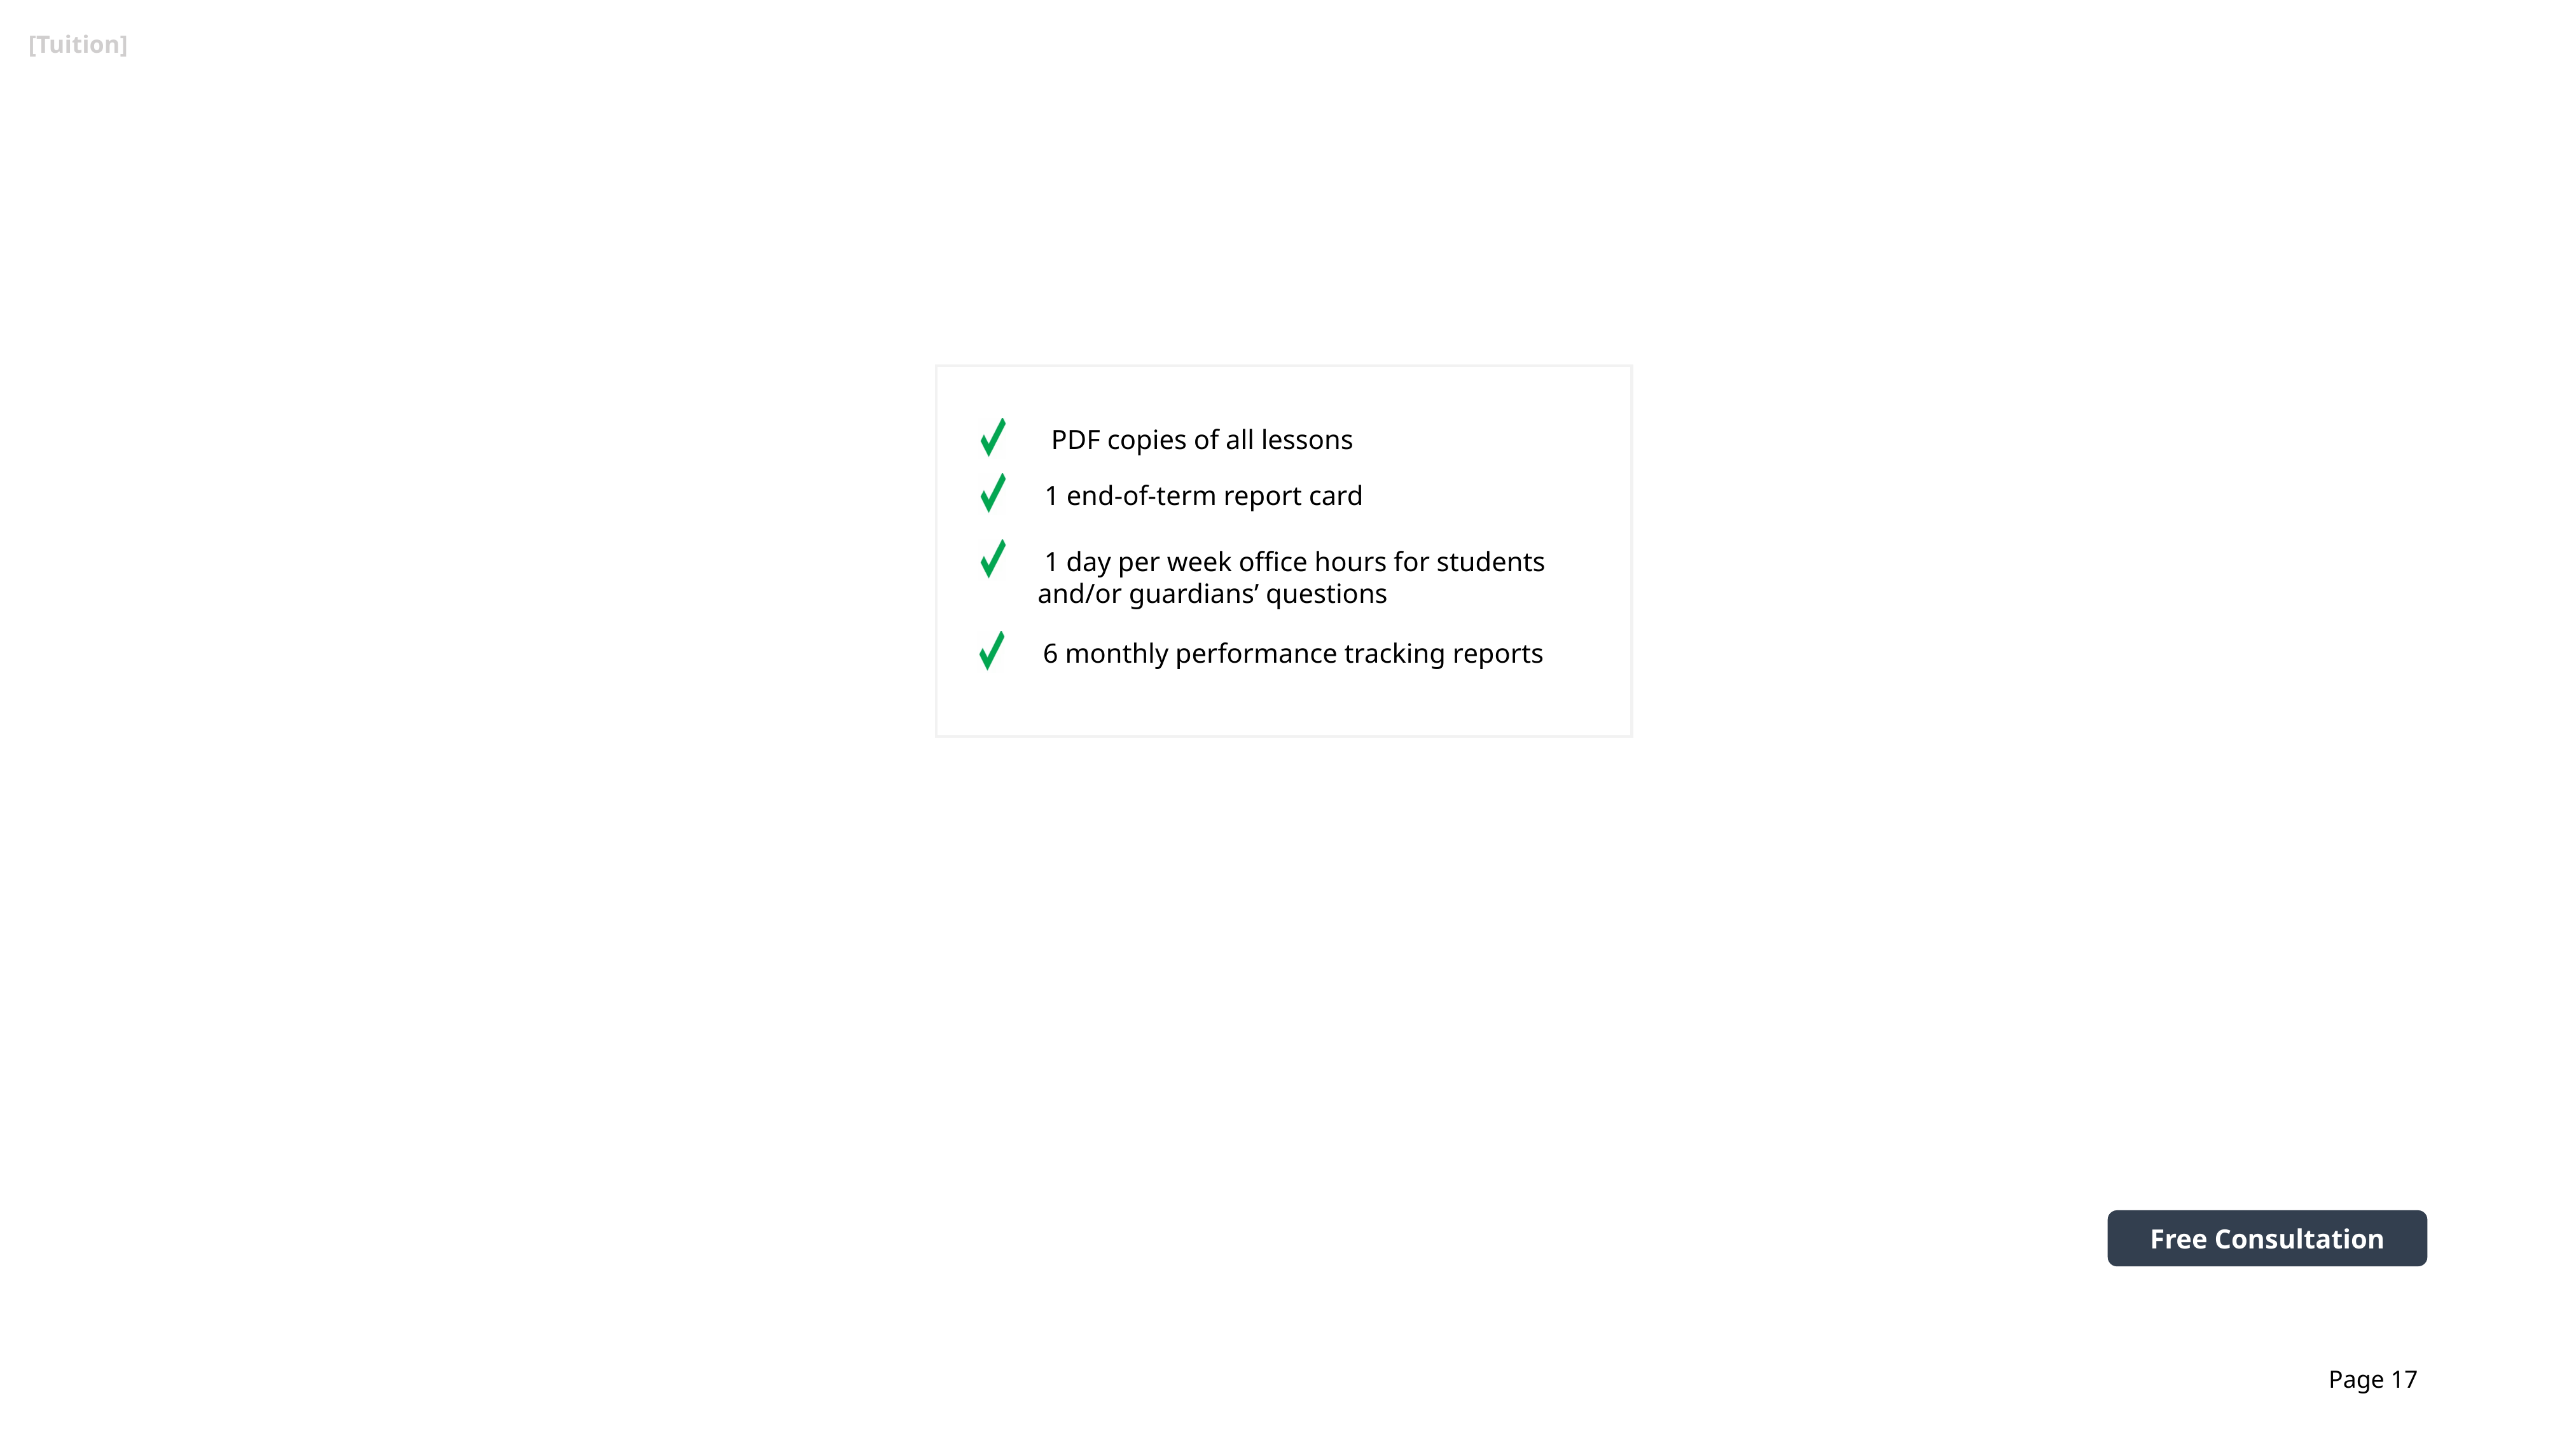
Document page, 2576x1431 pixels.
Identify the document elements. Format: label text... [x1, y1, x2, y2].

picture [978, 473, 1006, 515]
text_box 1 end-of-term report card [1028, 474, 1548, 515]
text_box [936, 365, 1632, 737]
text_box 1 day per week office hours for students and/or guardians’ questions [1028, 539, 1609, 613]
picture [976, 631, 1005, 673]
text_box Page 17 [2018, 1359, 2428, 1398]
picture [978, 418, 1006, 459]
text_box PDF copies of all lessons [1028, 418, 1548, 460]
picture [978, 539, 1006, 581]
text_box [Tuition] [18, 24, 246, 62]
text_box 6 monthly performance tracking reports [1027, 632, 1626, 673]
text_box Free Consultation [2107, 1209, 2428, 1268]
